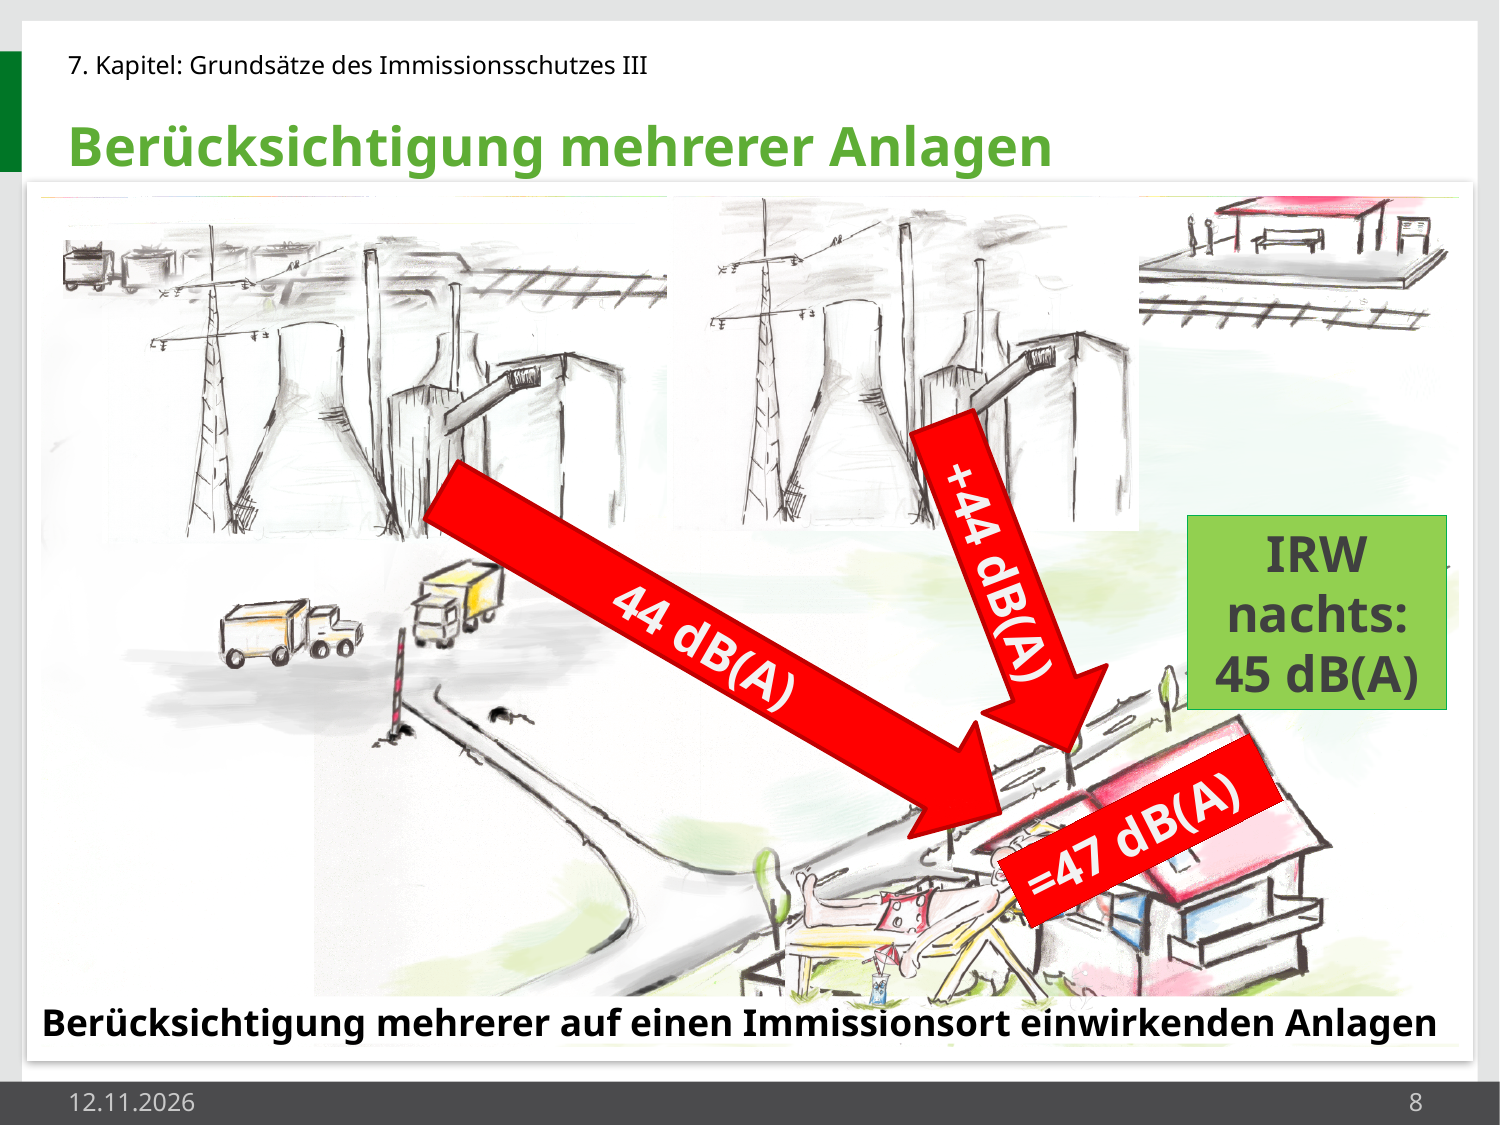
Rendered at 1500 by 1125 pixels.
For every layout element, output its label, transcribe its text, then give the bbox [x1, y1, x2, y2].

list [40, 195, 1460, 1047]
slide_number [68, 1082, 231, 1125]
title Berücksichtigung mehrerer Anlagen [67, 77, 1427, 178]
slide_number 8 [1331, 1082, 1423, 1125]
picture [785, 798, 1093, 1016]
picture [666, 196, 1139, 531]
